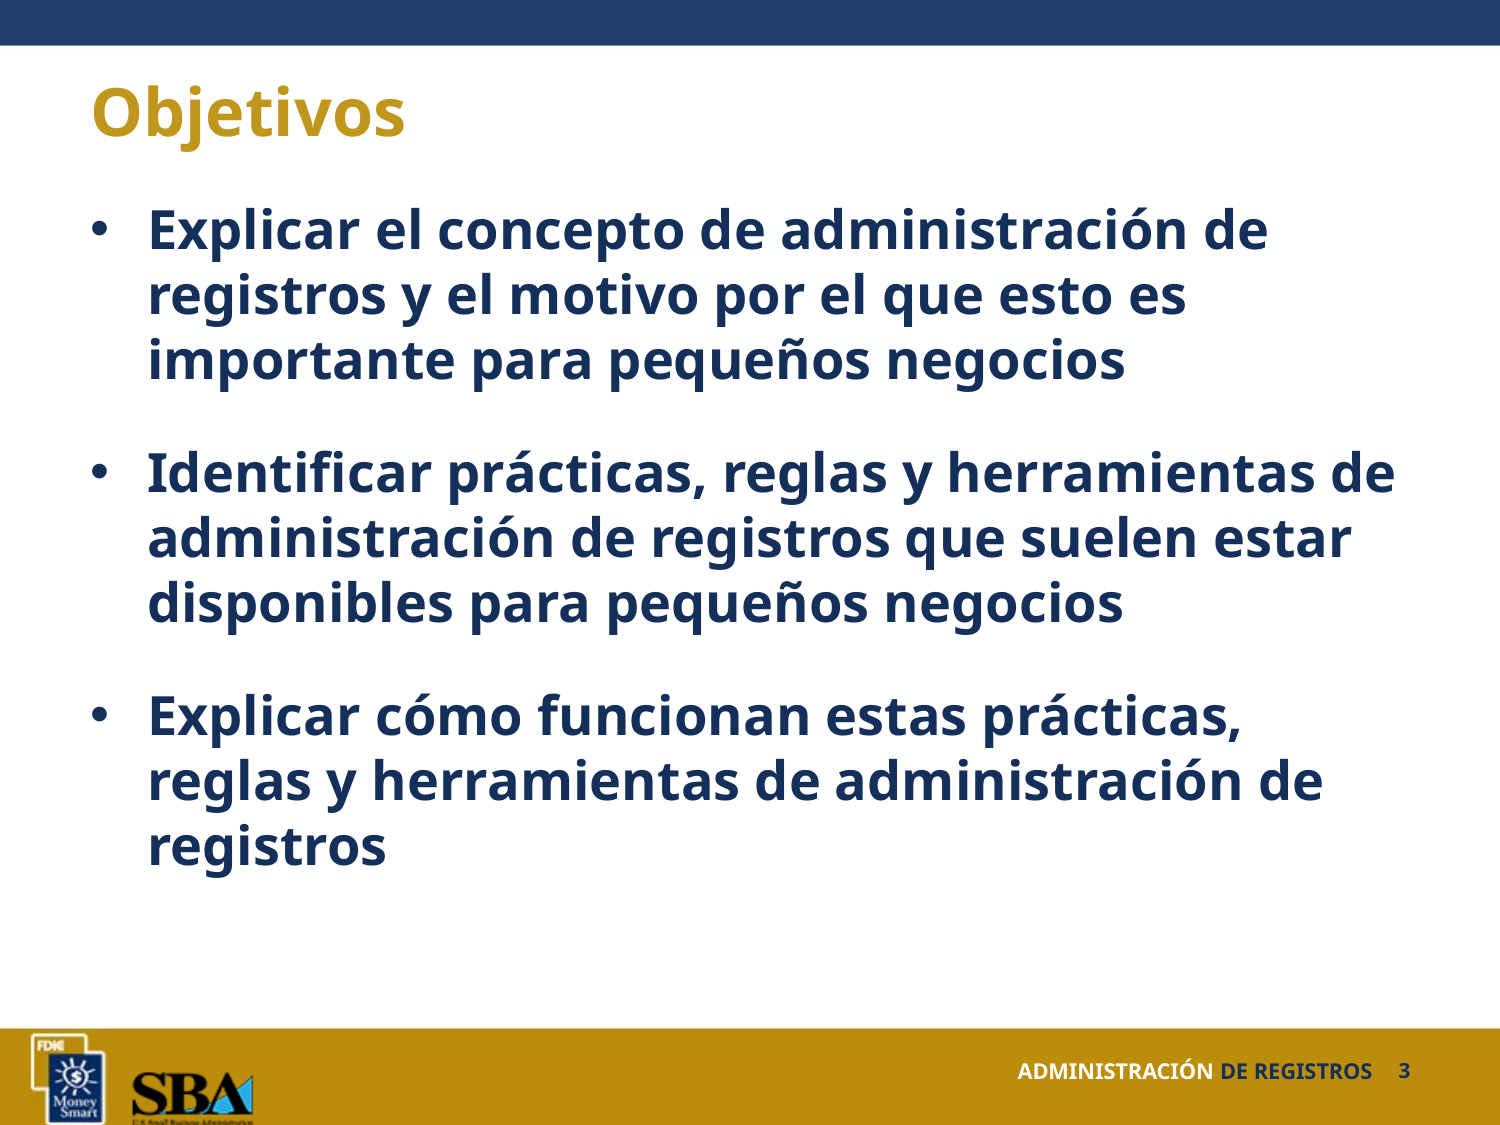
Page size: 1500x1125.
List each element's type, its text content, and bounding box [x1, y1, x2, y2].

title Objetivos [74, 62, 1426, 163]
list Explicar el concepto de administración de registros y el motivo por el que esto es importante para pequeños negocios Identificar prácticas, reglas y herramientas de administración de registros que suelen estar disponibles para pequeños negocios Explicar cómo funcionan estas prácticas, reglas y herramientas de administración de registros [74, 187, 1426, 982]
picture [0, 0, 1500, 1125]
